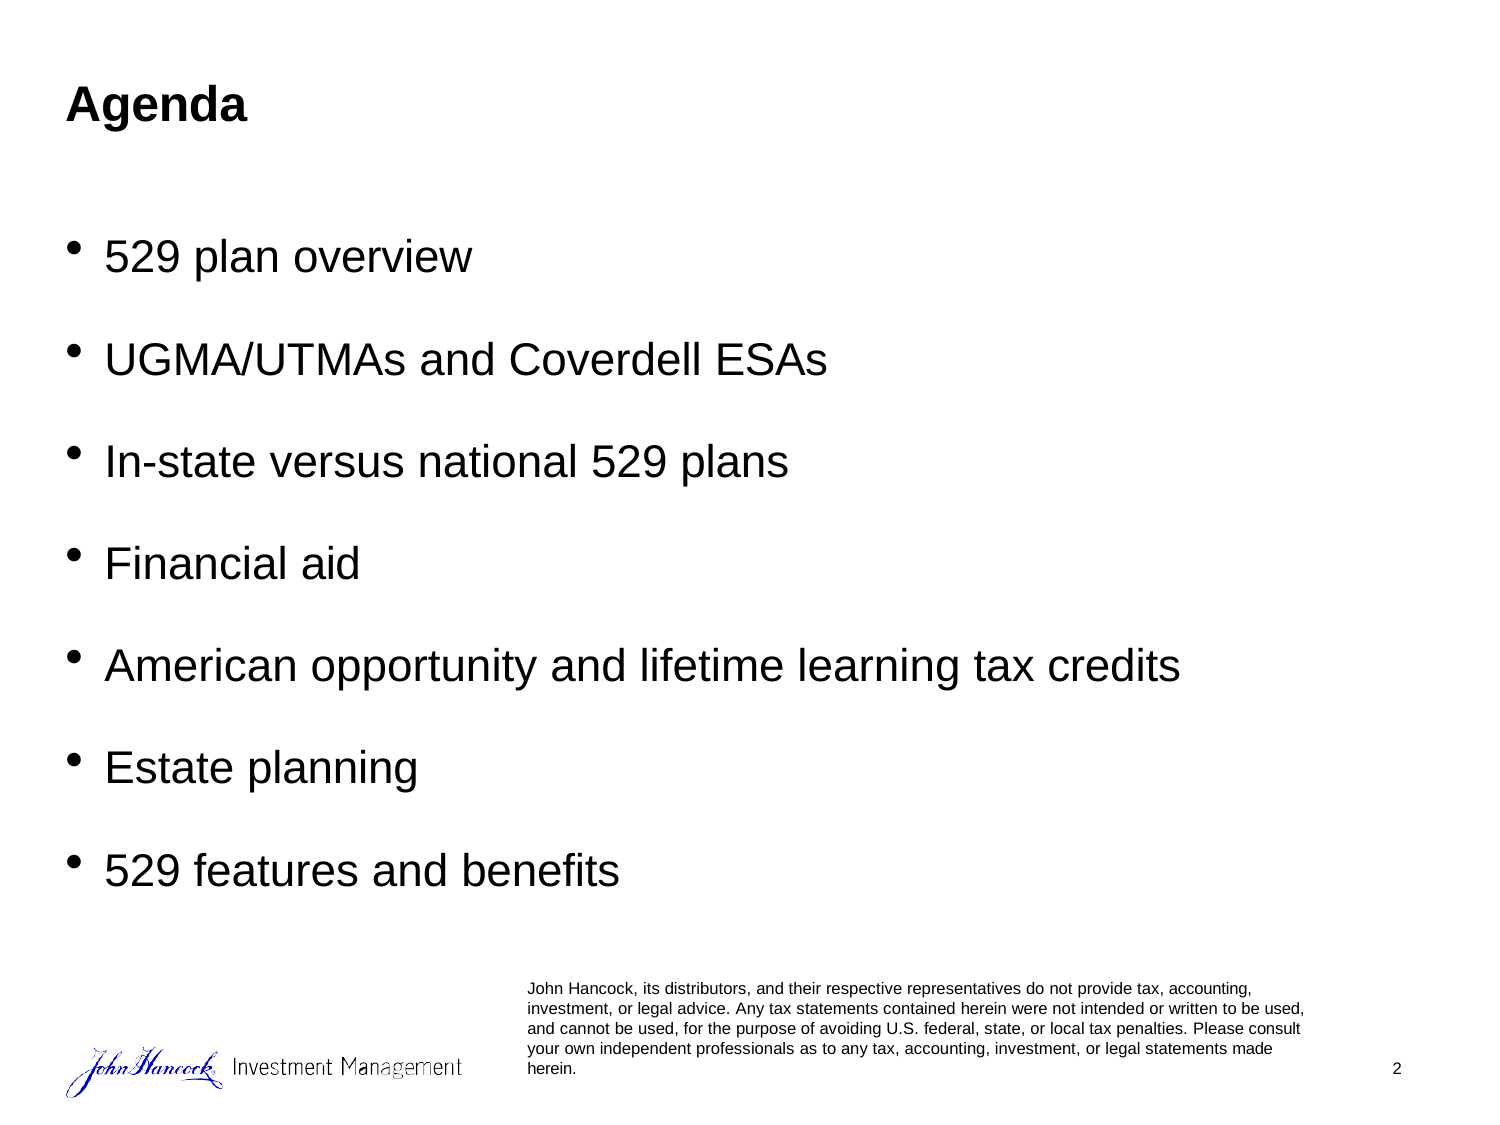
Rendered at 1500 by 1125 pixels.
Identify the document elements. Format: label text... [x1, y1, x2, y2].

text_box John Hancock, its distributors, and their respective representatives do not provide tax, accounting, investment, or legal advice. Any tax statements contained herein were not intended or written to be used, and cannot be used, for the purpose of avoiding U.S. federal, state, or local tax penalties. Please consult your own independent professionals as to any tax, accounting, investment, or legal statements made herein. [525, 975, 1308, 1078]
picture [381, 1062, 414, 1079]
title Agenda [63, 69, 1350, 260]
picture [445, 1058, 462, 1075]
text_box 529 plan overview UGMA/UTMAs and Coverdell ESAs In-state versus national 529 plans Financial aid American opportunity and lifetime learning tax credits Estate planning 529 features and benefits [63, 224, 1186, 896]
text_box 2 [1390, 1056, 1404, 1078]
picture [342, 1057, 356, 1075]
picture [66, 1046, 223, 1098]
picture [416, 1062, 431, 1075]
